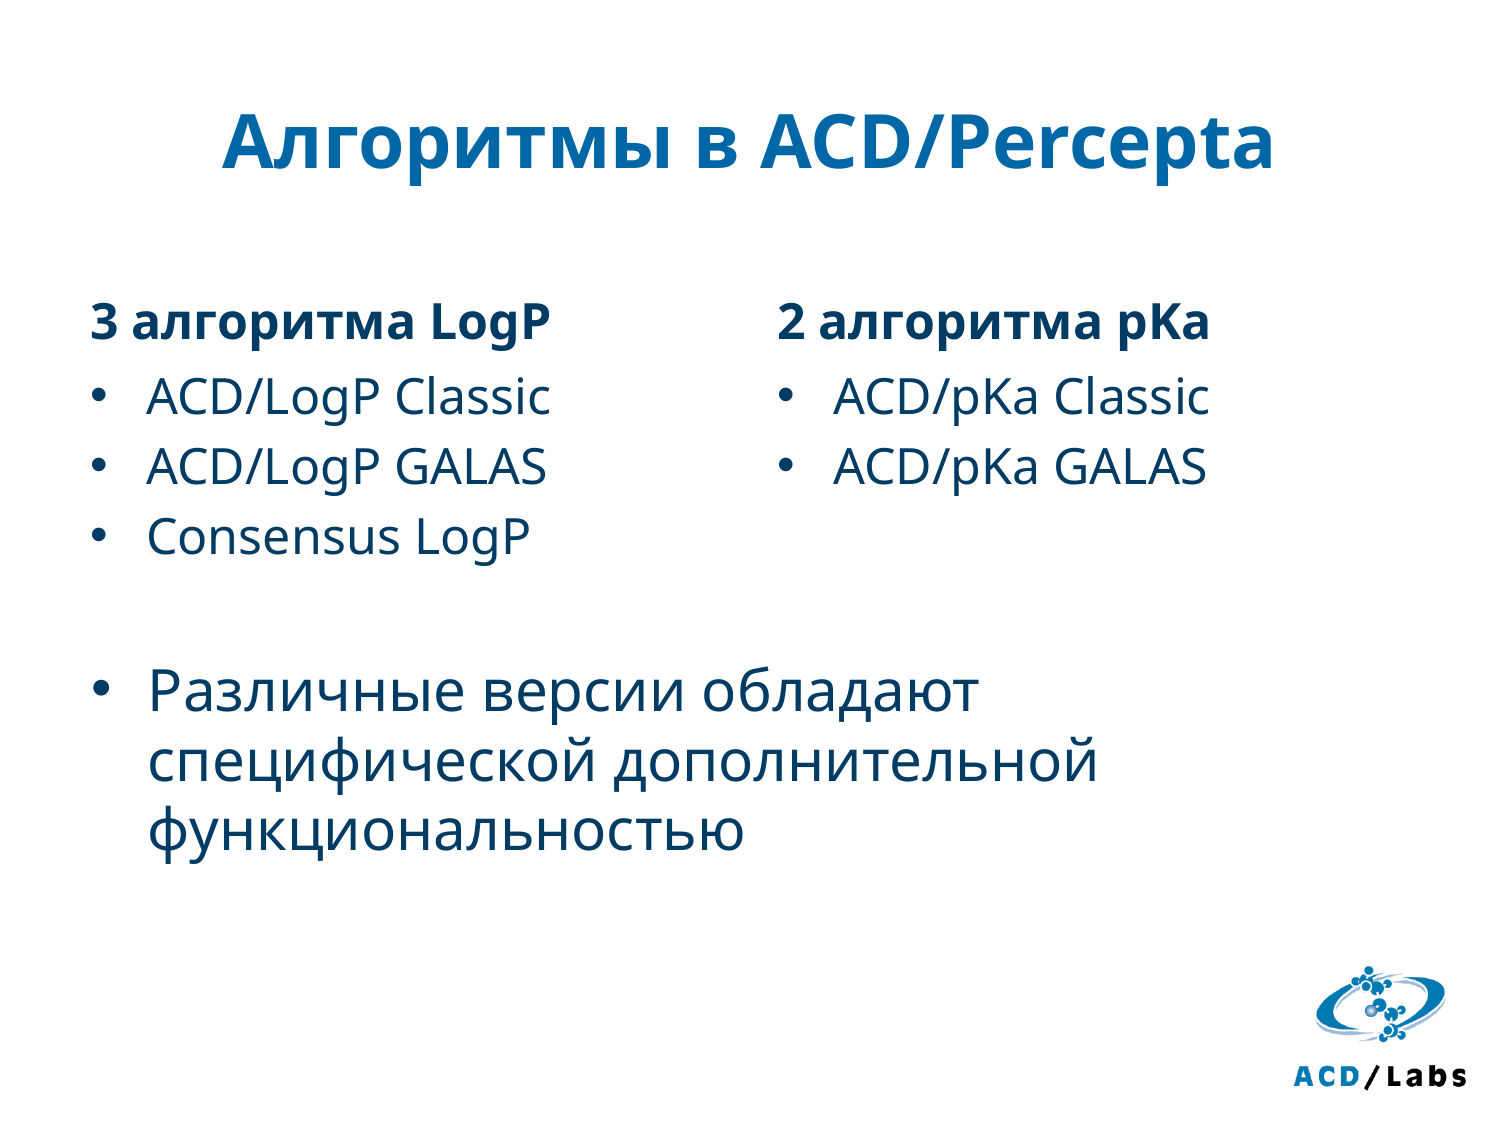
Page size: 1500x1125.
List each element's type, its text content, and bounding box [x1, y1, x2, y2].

list 3 алгоритма LogP [74, 251, 738, 356]
list ACD/LogP Classic ACD/LogP GALAS Consensus LogP [74, 356, 738, 1006]
picture [1385, 1006, 1397, 1012]
list 2 алгоритма pKa [761, 251, 1426, 356]
title Алгоритмы в ACD/Percepta [74, 44, 1426, 233]
text_box Различные версии обладают специфической дополнительной функциональностью [76, 645, 1378, 905]
list ACD/pKa Classic ACD/pKa GALAS [761, 356, 1426, 1006]
picture [1293, 964, 1471, 1101]
